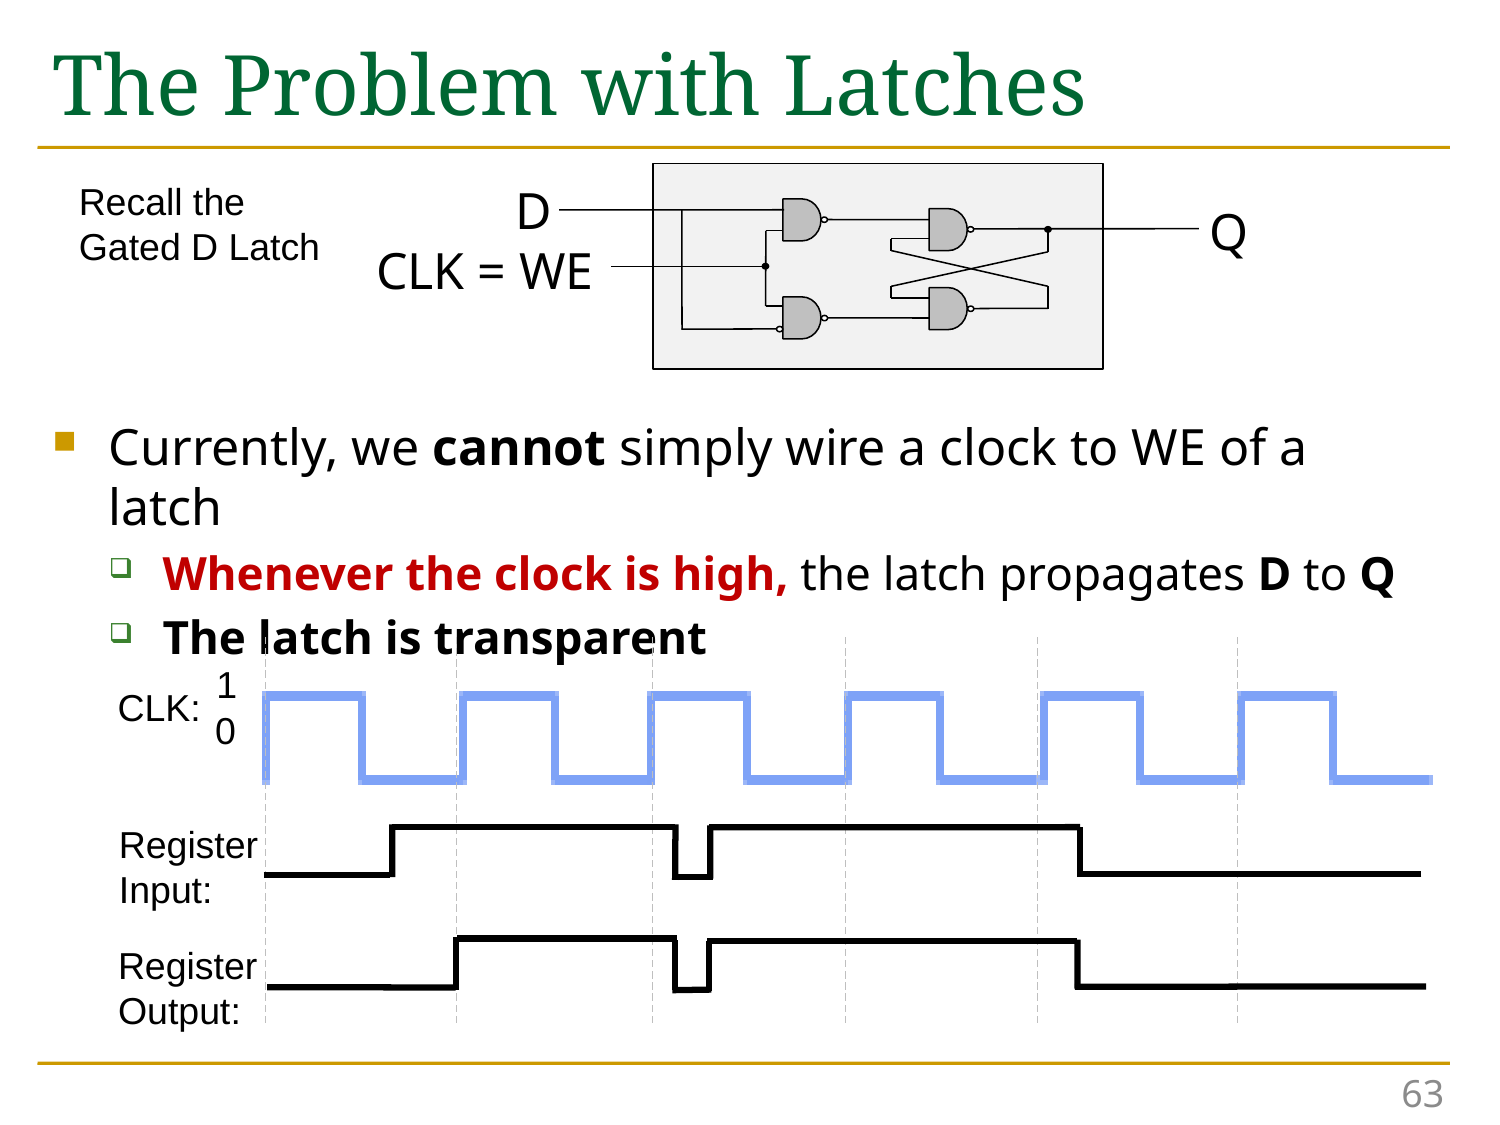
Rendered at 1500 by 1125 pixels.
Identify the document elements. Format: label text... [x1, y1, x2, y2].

list Currently, we cannot simply wire a clock to WE of a latch Whenever the clock is high, the latch propagates D to Q The latch is transparent [37, 408, 1450, 1016]
text_box [653, 347, 1103, 369]
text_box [656, 687, 842, 791]
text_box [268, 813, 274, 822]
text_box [257, 687, 261, 791]
text_box [653, 163, 1103, 170]
text_box Recall the Gated D Latch [64, 170, 336, 275]
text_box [459, 687, 649, 791]
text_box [1240, 687, 1438, 791]
text_box 0 [200, 699, 251, 760]
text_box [263, 824, 1422, 881]
text_box Register Output: [103, 934, 273, 1040]
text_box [1041, 687, 1233, 791]
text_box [355, 171, 1263, 340]
slide_number 63 [1121, 1066, 1460, 1125]
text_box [266, 936, 1427, 992]
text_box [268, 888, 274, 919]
text_box 1 [201, 653, 253, 714]
text_box Register Input: [104, 813, 261, 919]
text_box CLK: [102, 676, 201, 737]
title The Problem with Latches [37, 24, 1450, 200]
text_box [268, 687, 452, 791]
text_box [850, 687, 1033, 791]
